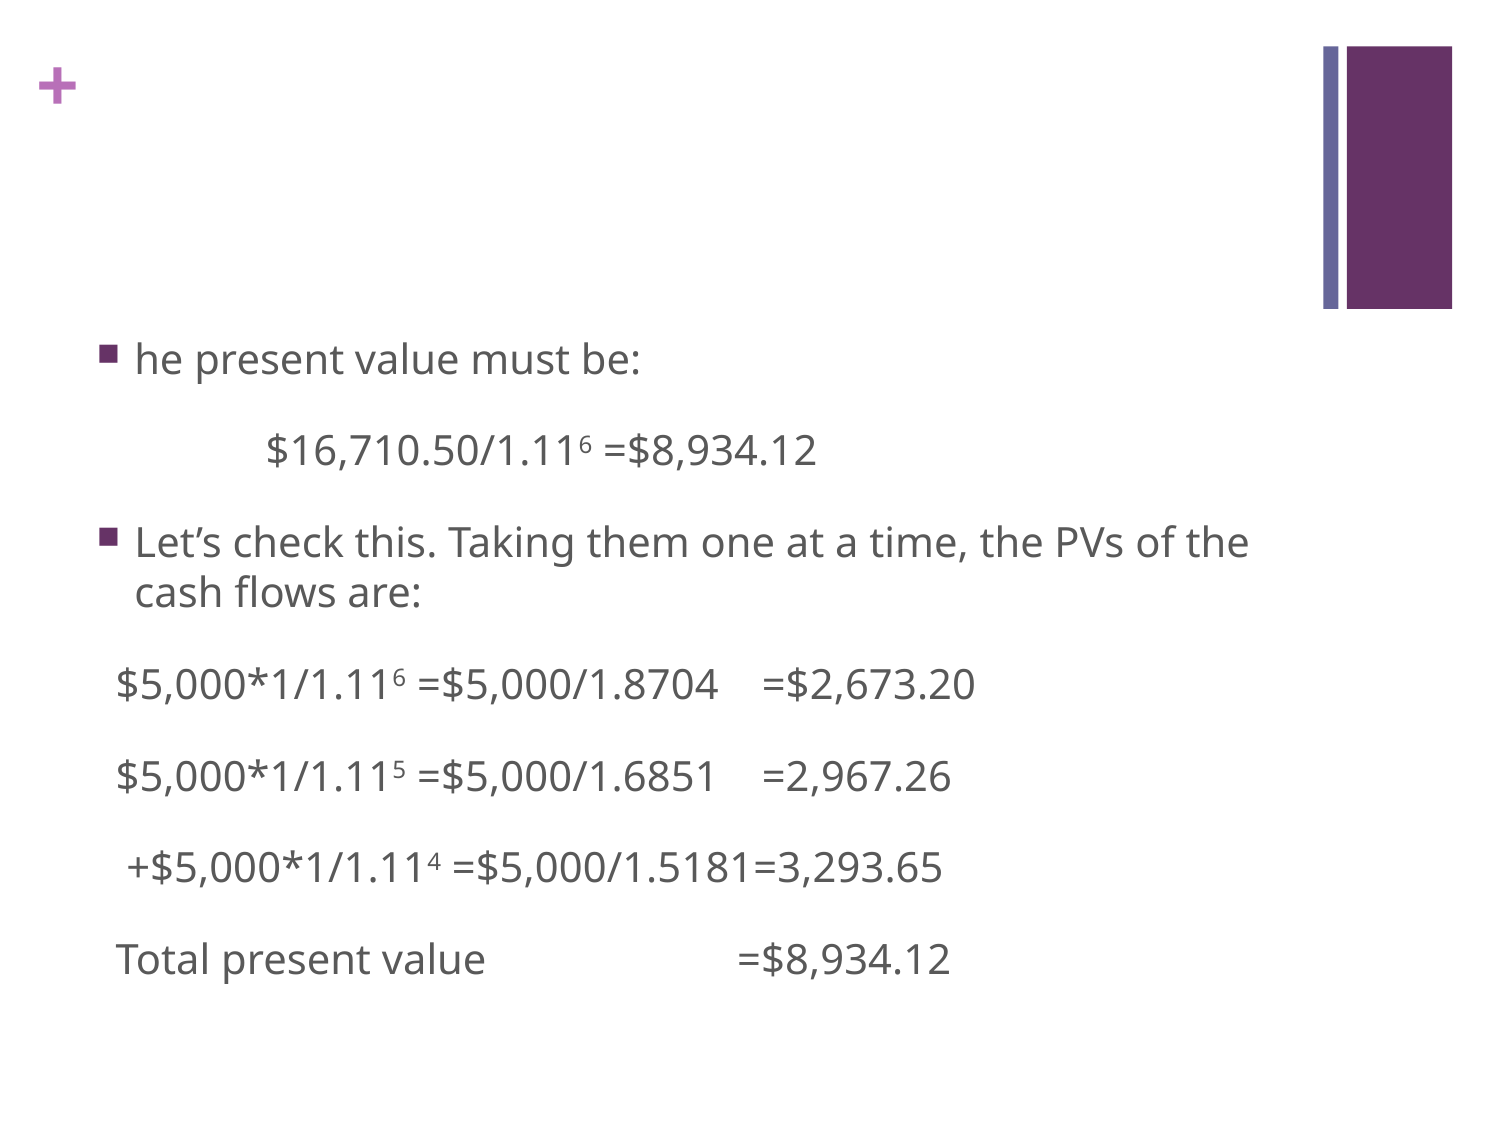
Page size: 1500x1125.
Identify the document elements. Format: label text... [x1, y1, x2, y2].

list he present value must be: $16,710.50/1.116 =$8,934.12 Let’s check this. Taking them one at a time, the PVs of the cash flows are: $5,000*1/1.116 =$5,000/1.8704 =$2,673.20 $5,000*1/1.115 =$5,000/1.6851 =2,967.26 +$5,000*1/1.114 =$5,000/1.5181=3,293.65 Total present value =$8,934.12 [81, 324, 1322, 1005]
